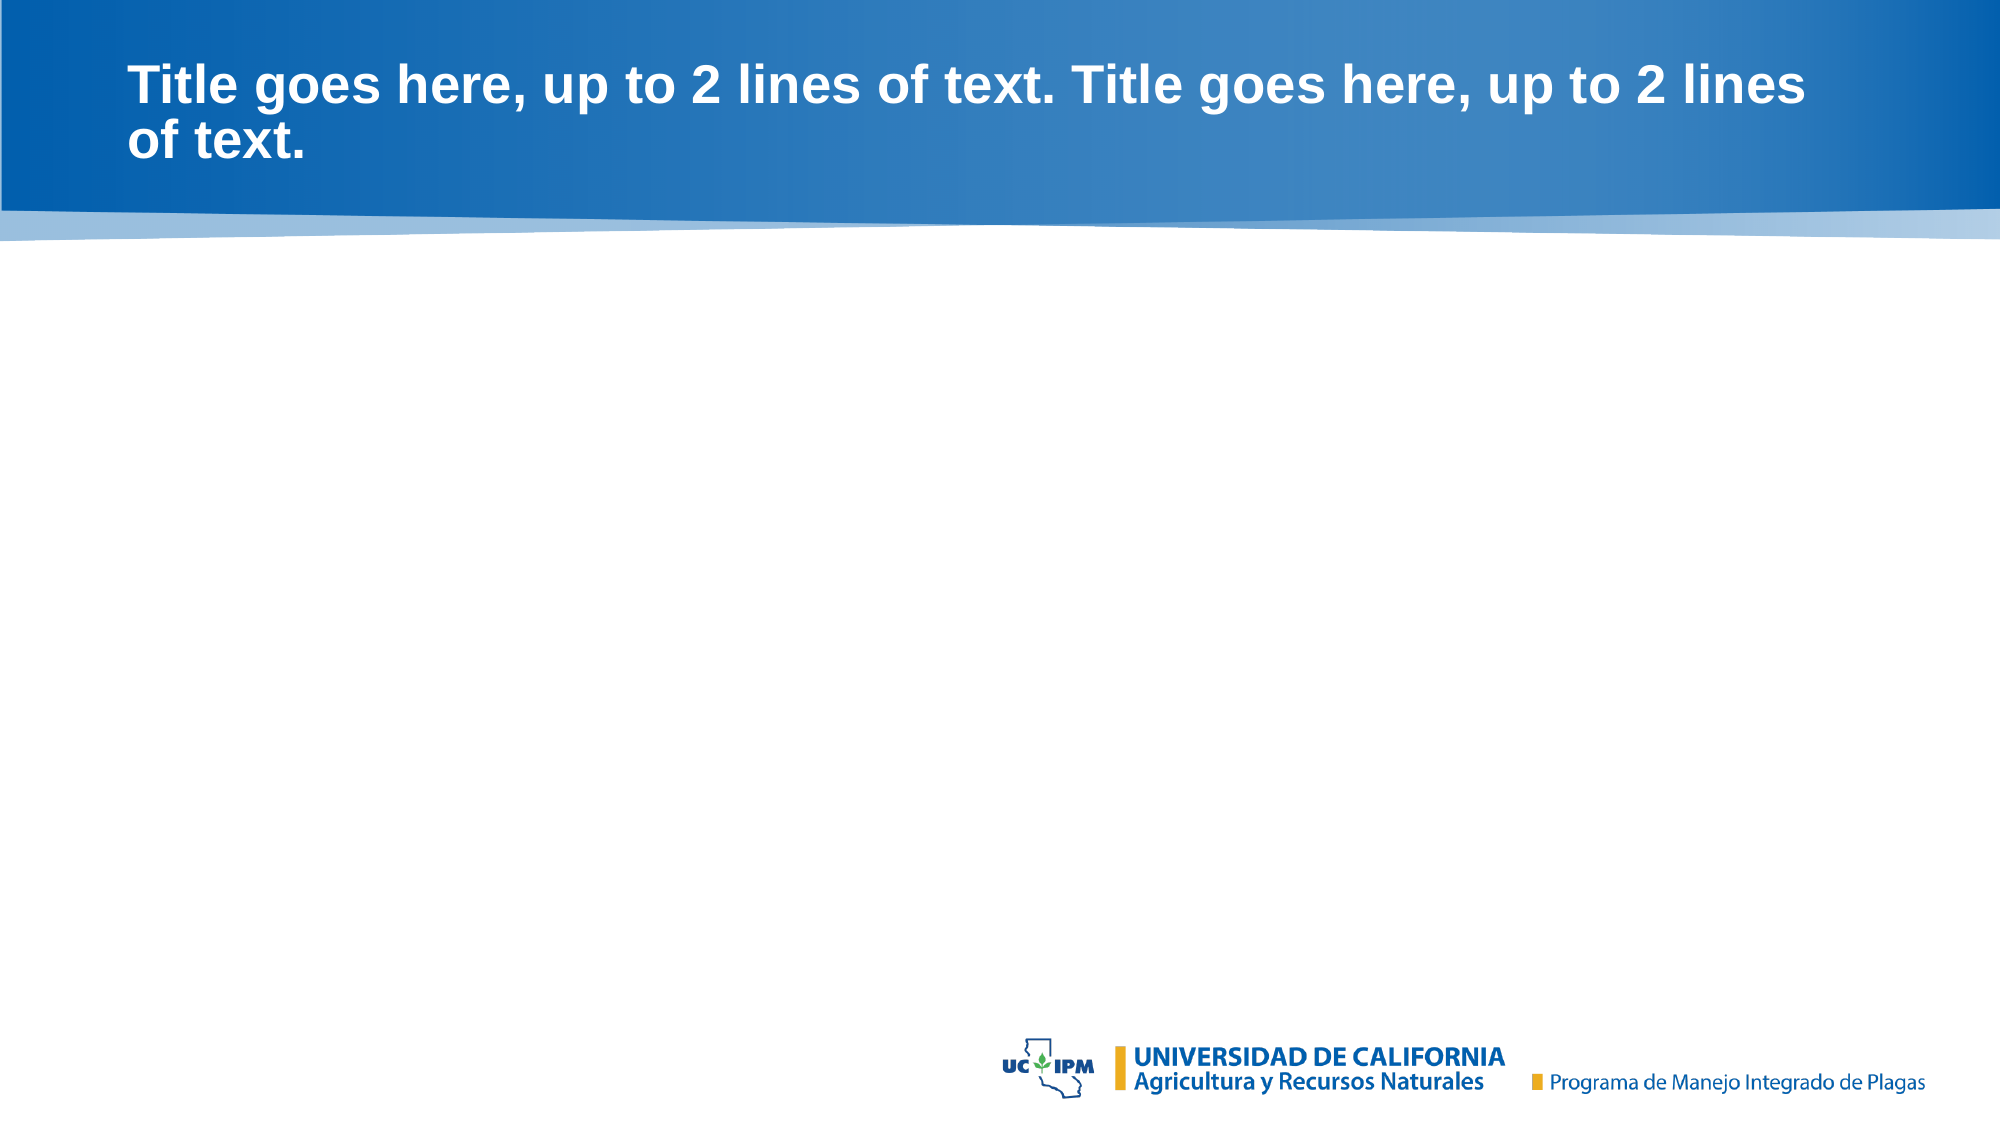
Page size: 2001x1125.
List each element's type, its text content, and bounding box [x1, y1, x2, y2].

picture [0, 0, 2000, 263]
picture [985, 983, 1985, 1125]
title Title goes here, up to 2 lines of text. Title goes here, up to 2 lines of text. [112, 51, 1887, 178]
